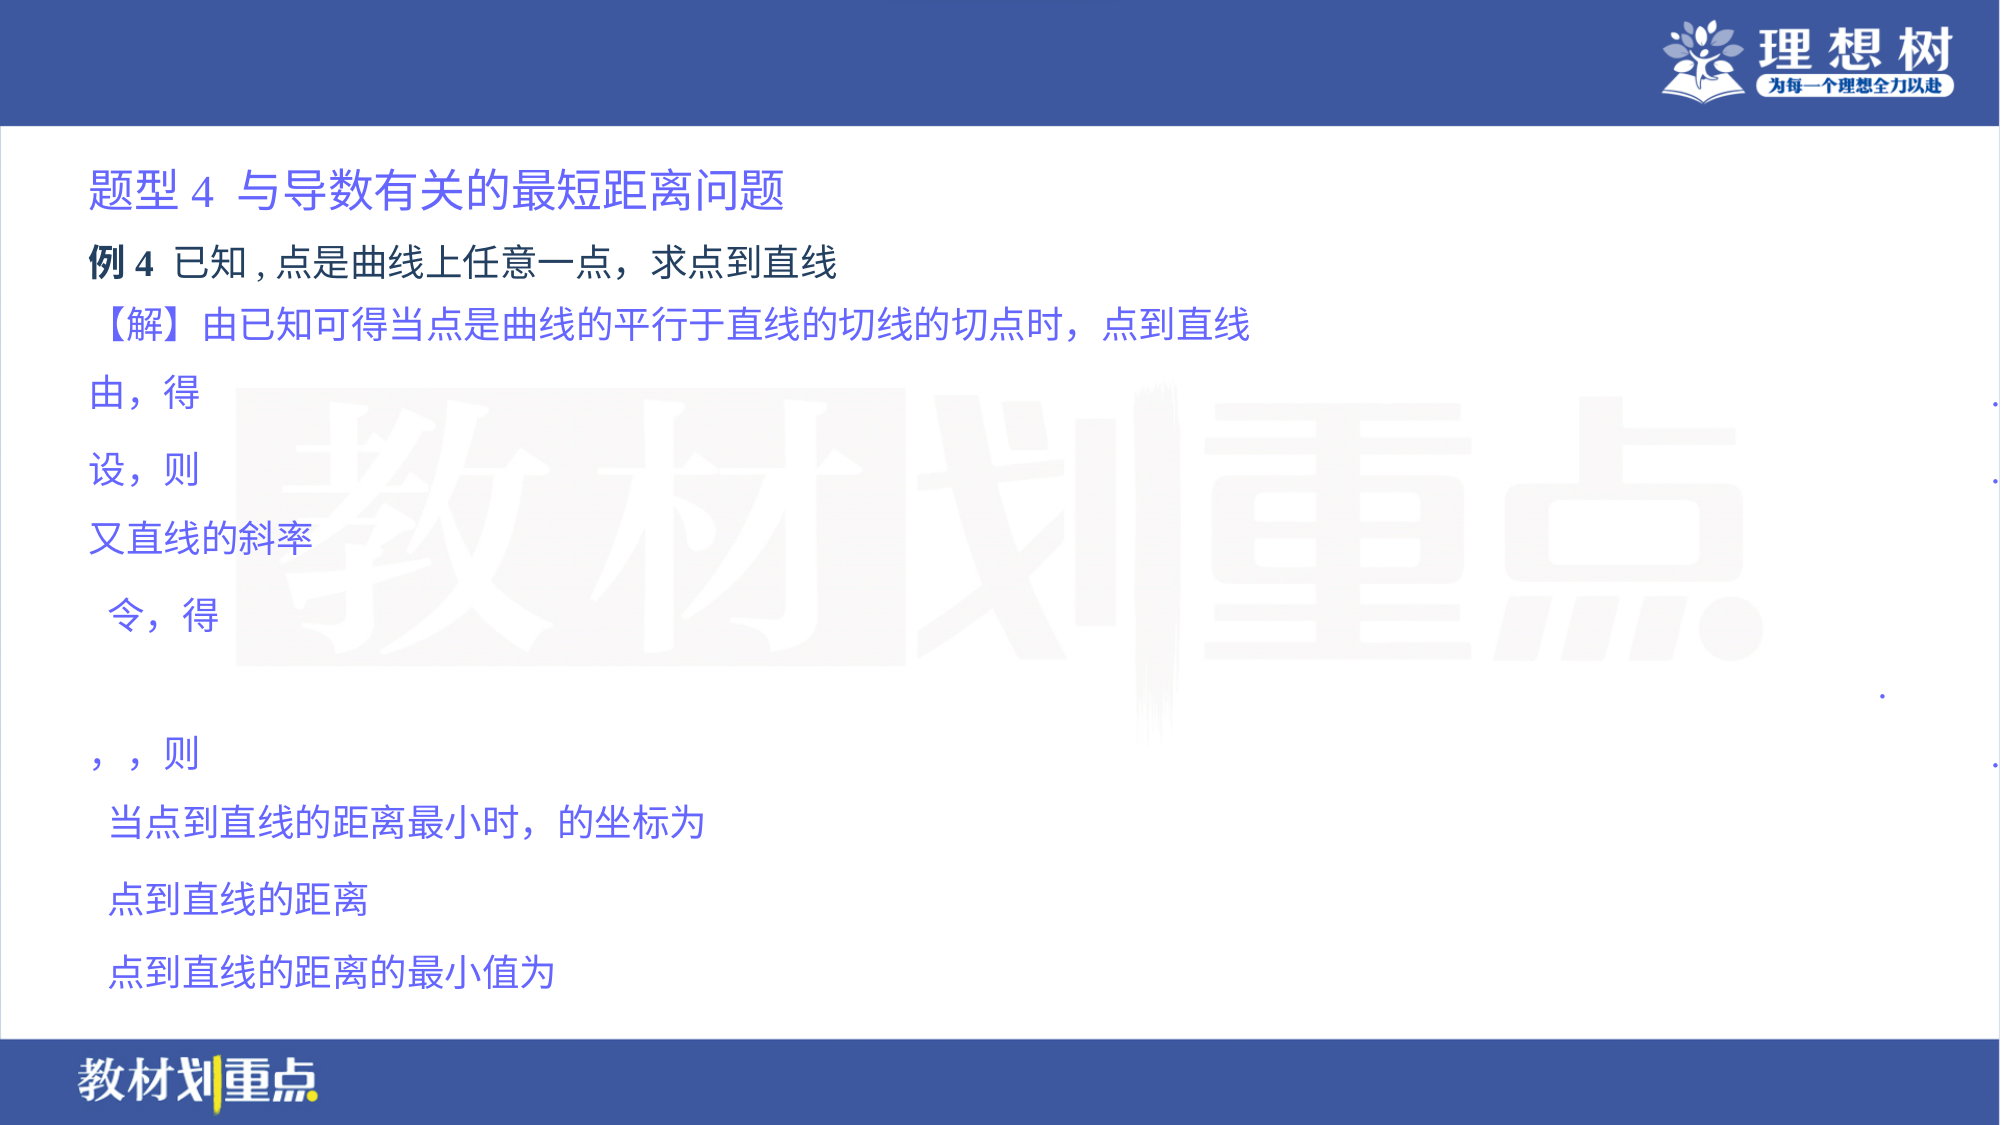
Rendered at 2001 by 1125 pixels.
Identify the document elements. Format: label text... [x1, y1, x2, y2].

picture [0, 0, 2000, 1125]
text_box 题型4 与导数有关的最短距离问题 [88, 135, 1911, 276]
